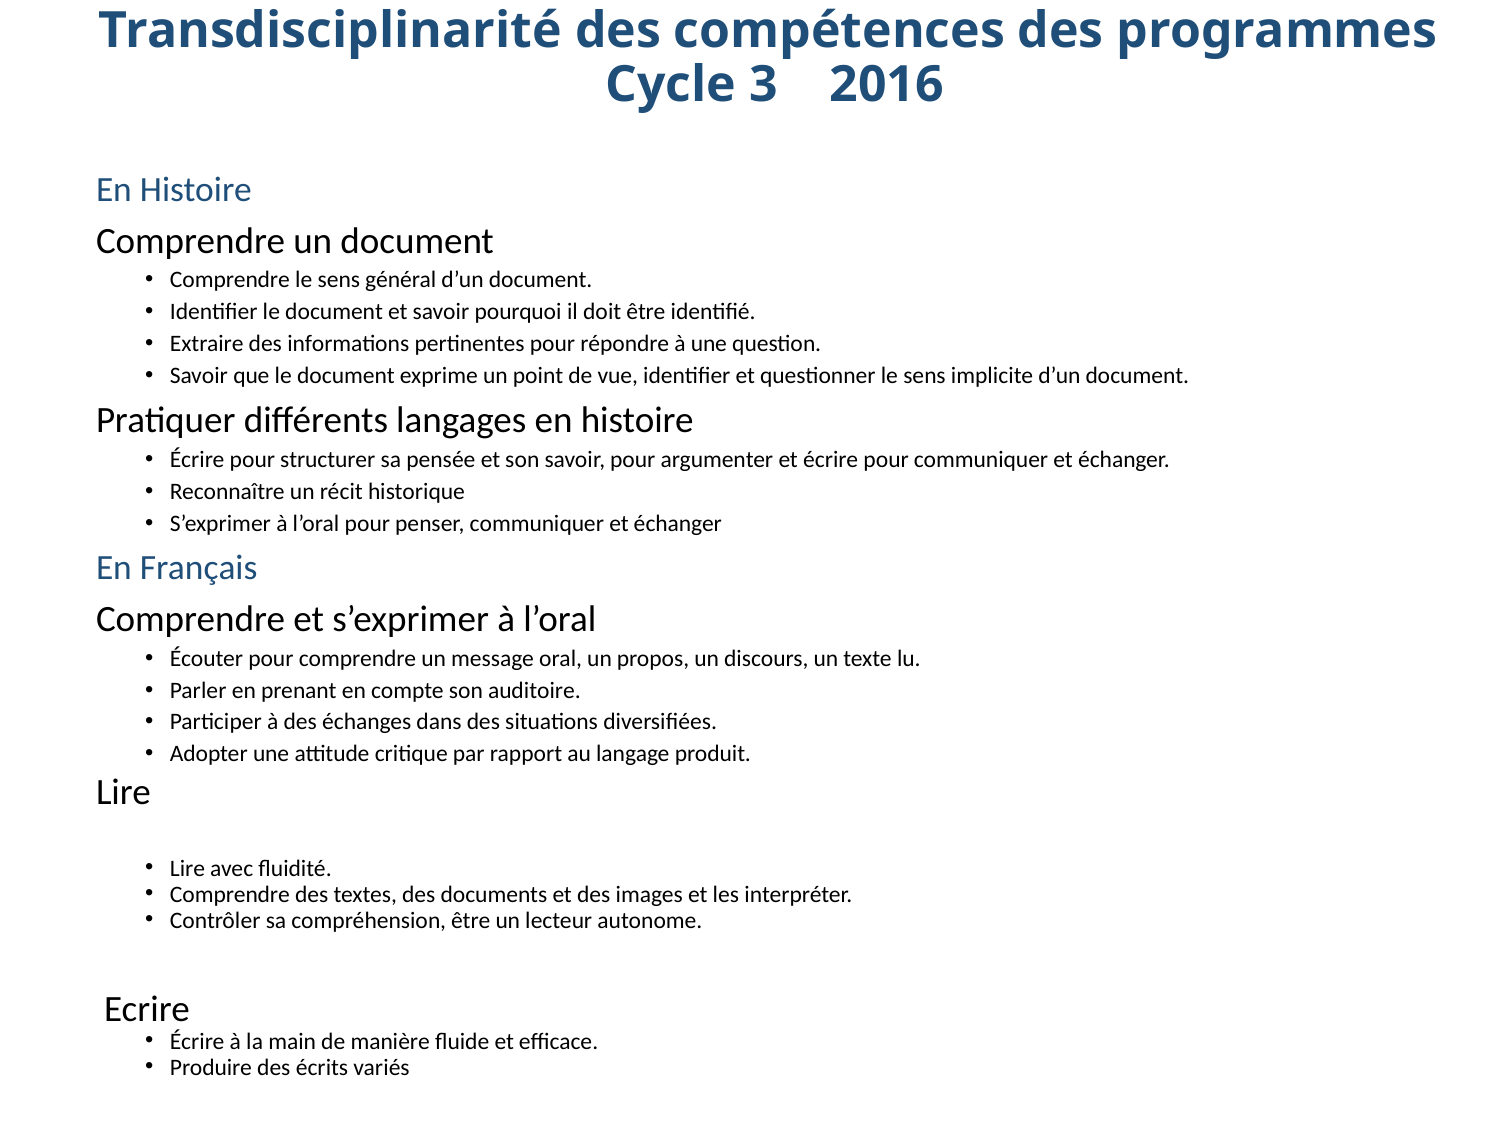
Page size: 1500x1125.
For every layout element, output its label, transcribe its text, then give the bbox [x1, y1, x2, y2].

title Transdisciplinarité des compétences des programmes Cycle 3 2016 [75, 0, 1475, 116]
list En Histoire Comprendre un document Comprendre le sens général d’un document. Identifier le document et savoir pourquoi il doit être identifié. Extraire des informations pertinentes pour répondre à une question. Savoir que le document exprime un point de vue, identifier et questionner le sens implicite d’un document. Pratiquer différents langages en histoire Écrire pour structurer sa pensée et son savoir, pour argumenter et écrire pour communiquer et échanger. Reconnaître un récit historique S’exprimer à l’oral pour penser, communiquer et échanger En Français Comprendre et s’exprimer à l’oral Écouter pour comprendre un message oral, un propos, un discours, un texte lu. Parler en prenant en compte son auditoire. Participer à des échanges dans des situations diversifiées. Adopter une attitude critique par rapport au langage produit. Lire Lire avec fluidité. Comprendre des textes, des documents et des images et les interpréter. Contrôler sa compréhension, être un lecteur autonome. Ecrire Écrire à la main de manière fluide et efficace. Produire des écrits variés [81, 162, 1443, 1094]
